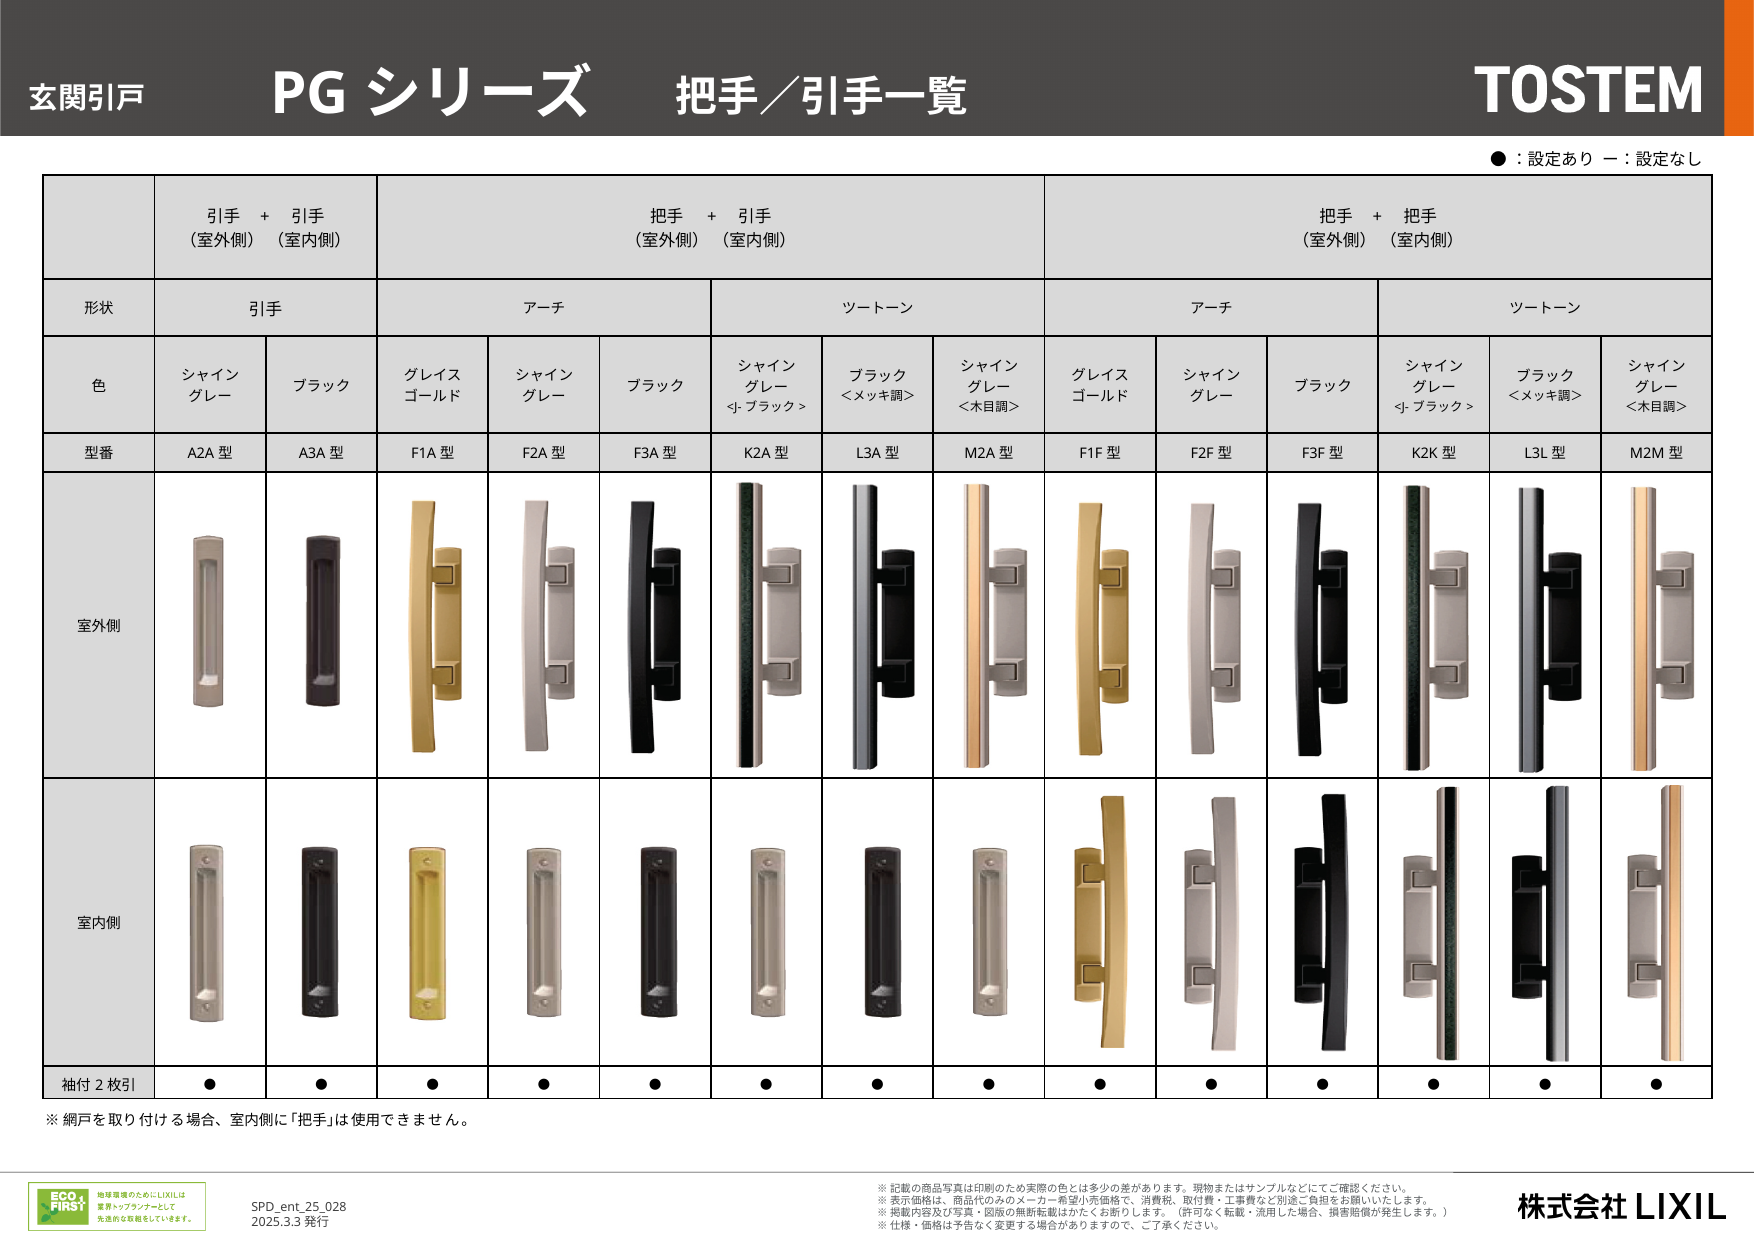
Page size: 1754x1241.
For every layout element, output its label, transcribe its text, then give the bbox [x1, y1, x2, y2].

table_cell F1A型 [378, 434, 487, 471]
table_cell シャイン グレー [489, 337, 599, 432]
text_box 把手／引手一覧 [675, 69, 982, 120]
table_cell [600, 473, 710, 777]
table_cell シャイン グレー ＜木目調＞ [1602, 337, 1711, 432]
picture [849, 480, 917, 772]
table_cell ツートーン [712, 280, 1044, 335]
table_cell シャイン グレー [155, 337, 265, 432]
table_cell [378, 473, 487, 777]
picture [858, 843, 904, 1020]
table_cell [823, 779, 932, 1065]
table_cell [1268, 779, 1377, 1065]
table_cell ブラック ＜メッキ調＞ [1490, 337, 1600, 432]
table_cell ● [489, 1067, 599, 1098]
picture [1182, 795, 1240, 1053]
table_cell K2A型 [712, 434, 821, 471]
picture [1293, 500, 1348, 758]
table_cell F3F型 [1268, 434, 1377, 471]
picture [0, 0, 1754, 136]
table_cell [1577, 779, 1600, 1065]
table_header 引手 + 引手 （室外側） （室内側） [155, 176, 376, 278]
table_cell シャイン グレー <J-ブラック> [712, 337, 821, 432]
picture [746, 845, 787, 1018]
table_cell ● [155, 1067, 265, 1098]
table_cell [600, 779, 710, 1065]
picture [522, 845, 563, 1018]
table_cell ● [600, 1067, 710, 1098]
table_cell [1157, 779, 1266, 1065]
table_cell 室外側 [44, 473, 154, 777]
table_cell 室内側 [44, 779, 154, 1065]
table_cell グレイス ゴールド [1045, 337, 1155, 432]
table_cell ● [1490, 1067, 1600, 1098]
table_cell ツートーン [1379, 280, 1711, 335]
picture [733, 478, 804, 769]
table_cell [1268, 473, 1377, 777]
table_cell 型番 [44, 434, 154, 471]
table_cell ● [823, 1067, 932, 1098]
table_cell ● [1045, 1067, 1155, 1098]
picture [188, 843, 226, 1023]
table_cell F1F型 [1045, 434, 1155, 471]
picture [1629, 483, 1696, 772]
table_cell M2A型 [934, 434, 1044, 471]
table_cell [1602, 779, 1711, 1065]
picture [1187, 497, 1242, 755]
picture [1072, 795, 1129, 1048]
table_header 把手 + 引手 （室外側） （室内側） [378, 176, 1044, 278]
table_cell A3A型 [267, 434, 376, 471]
table_cell [489, 473, 599, 777]
picture [296, 843, 342, 1020]
picture [399, 843, 451, 1023]
table_cell L3A型 [823, 434, 932, 471]
picture [1400, 480, 1471, 772]
table_cell ブラック ＜メッキ調＞ [823, 337, 932, 432]
table_cell [1157, 473, 1266, 777]
picture [1293, 792, 1349, 1053]
table_cell [1490, 473, 1600, 777]
table_cell ● [934, 1067, 1044, 1098]
table_cell 引手 [155, 280, 376, 335]
table_cell [823, 473, 932, 777]
table_cell 色 [44, 337, 154, 432]
table_cell シャイン グレー [1157, 337, 1266, 432]
table_cell [712, 473, 821, 777]
text_box ●：設定あり ー：設定なし [1488, 147, 1707, 170]
text_box PGシリーズ [270, 54, 594, 126]
picture [1074, 500, 1132, 758]
table_cell [712, 779, 821, 1065]
table_cell ● [1602, 1067, 1711, 1098]
table_cell [155, 779, 265, 1065]
table_cell [155, 473, 265, 777]
table_cell [934, 779, 1044, 1065]
table_cell 袖付2枚引 [44, 1067, 154, 1098]
table_cell [1490, 779, 1513, 1065]
picture [962, 480, 1029, 769]
picture [1624, 785, 1689, 1062]
picture [627, 497, 681, 755]
table_cell [489, 779, 599, 1065]
table_cell A2A型 [155, 434, 265, 471]
table_cell グレイスゴールド [378, 337, 487, 432]
table_cell ● [1157, 1067, 1266, 1098]
table_cell [267, 473, 376, 777]
picture [1400, 785, 1464, 1062]
text_box ※網戸を取り付ける場合、室内側に｢把手｣は使用できません。 [43, 1109, 481, 1129]
table_cell [267, 779, 376, 1065]
table_cell F3A型 [600, 434, 710, 471]
table_cell [1045, 779, 1155, 1065]
table_cell [1379, 779, 1489, 1065]
table_cell [378, 779, 487, 1065]
table_cell [1379, 473, 1489, 777]
picture [188, 530, 226, 710]
table_cell [1602, 473, 1711, 777]
table_cell ● [378, 1067, 487, 1098]
picture [28, 1182, 206, 1231]
table_cell アーチ [1045, 280, 1377, 335]
picture [969, 844, 1009, 1017]
table_cell ● [267, 1067, 376, 1098]
picture [1510, 785, 1574, 1062]
table_cell L3L型 [1490, 434, 1600, 471]
table_cell ● [1268, 1067, 1377, 1098]
text_box 玄関引戸 [28, 79, 147, 115]
table_cell シャイン グレー ＜木目調＞ [934, 337, 1044, 432]
table_cell シャイン グレー <J-ブラック> [1379, 337, 1489, 432]
table_cell ブラック [600, 337, 710, 432]
picture [301, 530, 344, 708]
table_cell ブラック [267, 337, 376, 432]
table_cell [1045, 473, 1155, 777]
picture [1518, 1193, 1726, 1219]
table_cell ● [712, 1067, 821, 1098]
picture [520, 494, 575, 752]
picture [1516, 483, 1583, 775]
table_cell F2F型 [1157, 434, 1266, 471]
table_header 把手 + 把手 （室外側） （室内側） [1045, 176, 1711, 278]
table_cell ● [1379, 1067, 1489, 1098]
table_cell K2K型 [1379, 434, 1489, 471]
table_cell F2A型 [489, 434, 599, 471]
picture [634, 843, 680, 1020]
text_box SPD_ent_25_028 2025.3.3発行 [251, 1199, 458, 1230]
table_cell アーチ [378, 280, 710, 335]
picture [408, 497, 465, 755]
table_cell ブラック [1268, 337, 1377, 432]
table_cell 形状 [44, 280, 154, 335]
table_header [44, 176, 154, 278]
table_cell [934, 473, 1044, 777]
table_cell M2M型 [1602, 434, 1711, 471]
